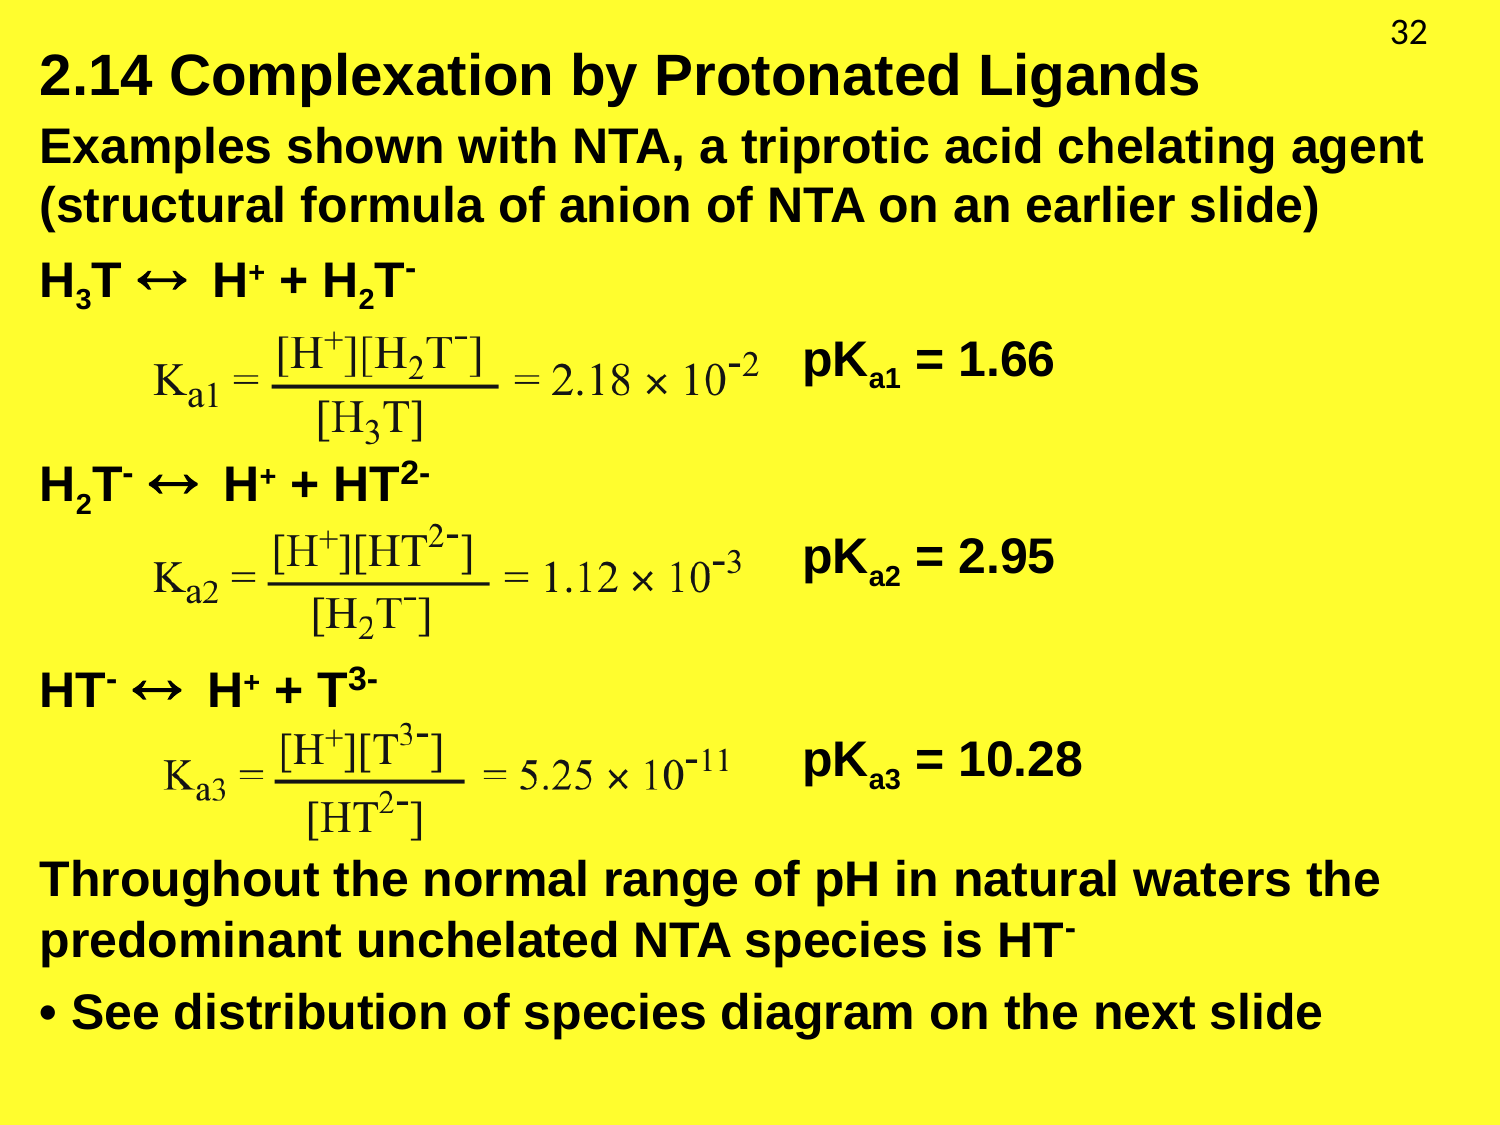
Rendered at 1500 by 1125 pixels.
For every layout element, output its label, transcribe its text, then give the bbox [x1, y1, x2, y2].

text_box H2T- « H+ + HT2- [24, 437, 1500, 528]
text_box Throughout the normal range of pH in natural waters the predominant unchelated NTA species is HT- • See distribution of species diagram on the next slide [24, 836, 1500, 1048]
text_box 32 [1374, 0, 1488, 60]
text_box pKa3 = 10.28 [787, 727, 1375, 803]
text_box 2.14 Complexation by Protonated Ligands Examples shown with NTA, a triprotic acid chelating agent (structural formula of anion of NTA on an earlier slide) H3T « H+ + H2T- [24, 24, 1463, 323]
picture [137, 699, 758, 846]
picture [124, 299, 788, 455]
picture [124, 499, 771, 651]
text_box pKa1 = 1.66 [791, 324, 1375, 403]
text_box pKa2 = 2.95 [787, 522, 1375, 600]
text_box HT- « H+ + T3- [24, 636, 1500, 727]
